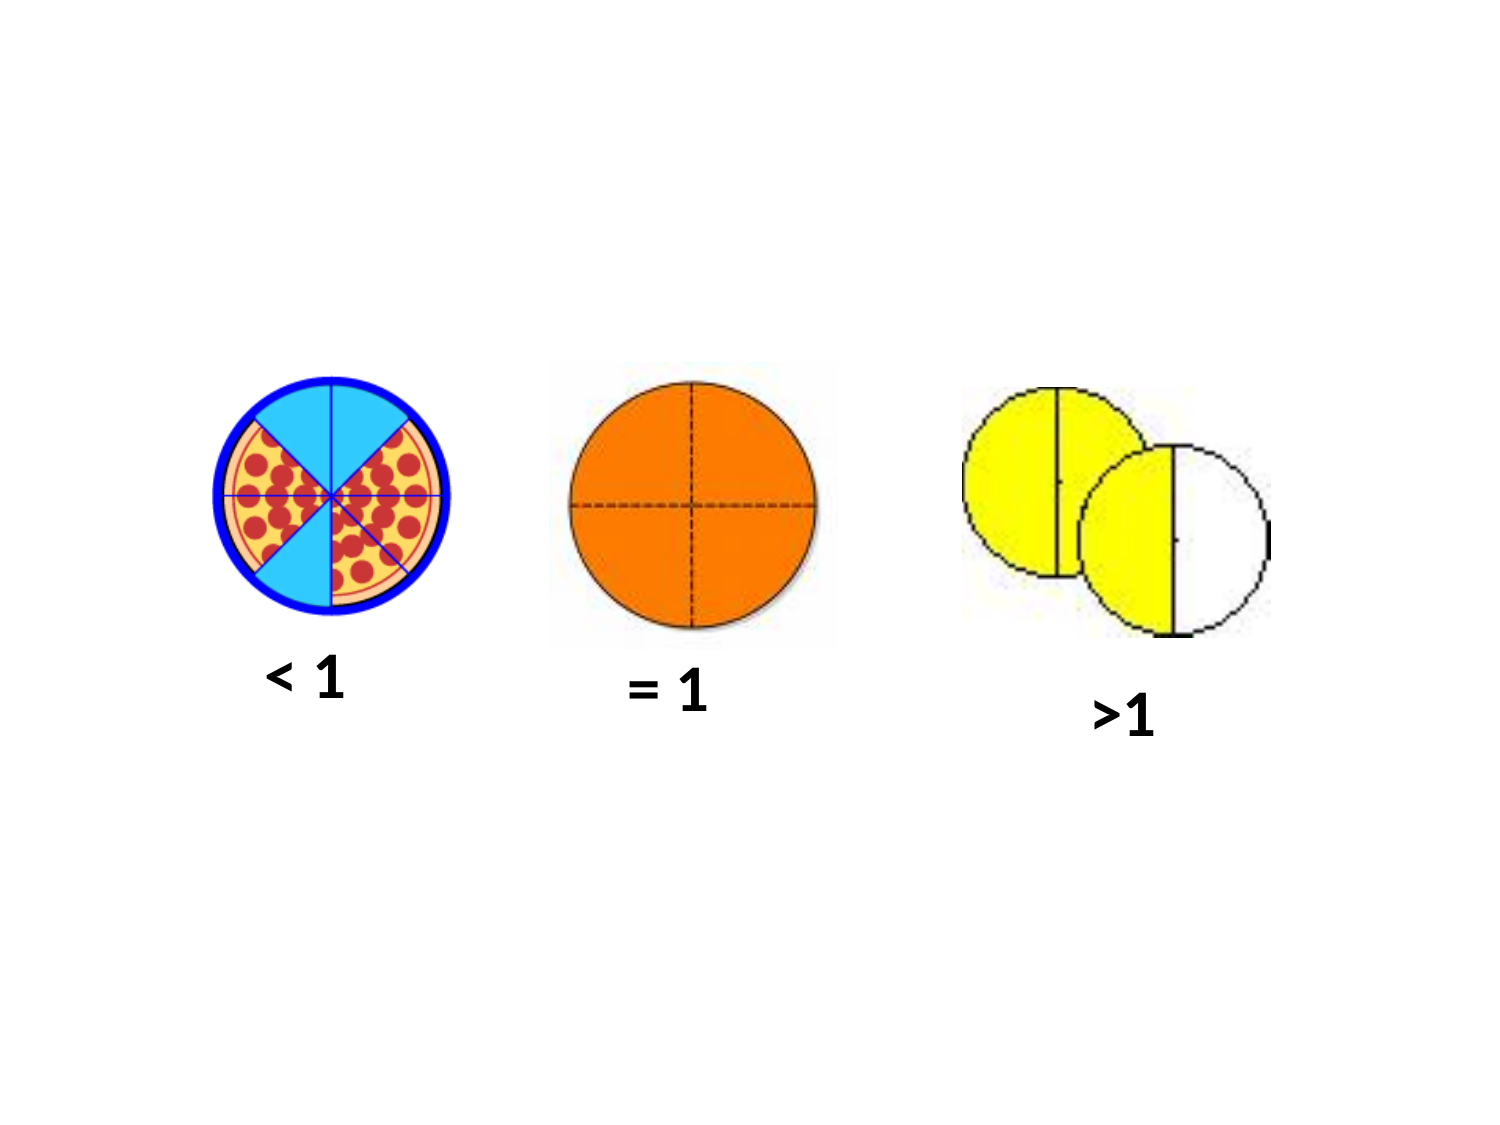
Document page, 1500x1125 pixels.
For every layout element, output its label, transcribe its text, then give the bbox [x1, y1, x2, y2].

picture [549, 362, 838, 651]
text_box ˂ 1 [249, 627, 401, 720]
text_box ˃1 [1074, 662, 1325, 758]
picture [962, 387, 1271, 638]
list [212, 374, 455, 618]
text_box = 1 [612, 658, 763, 733]
